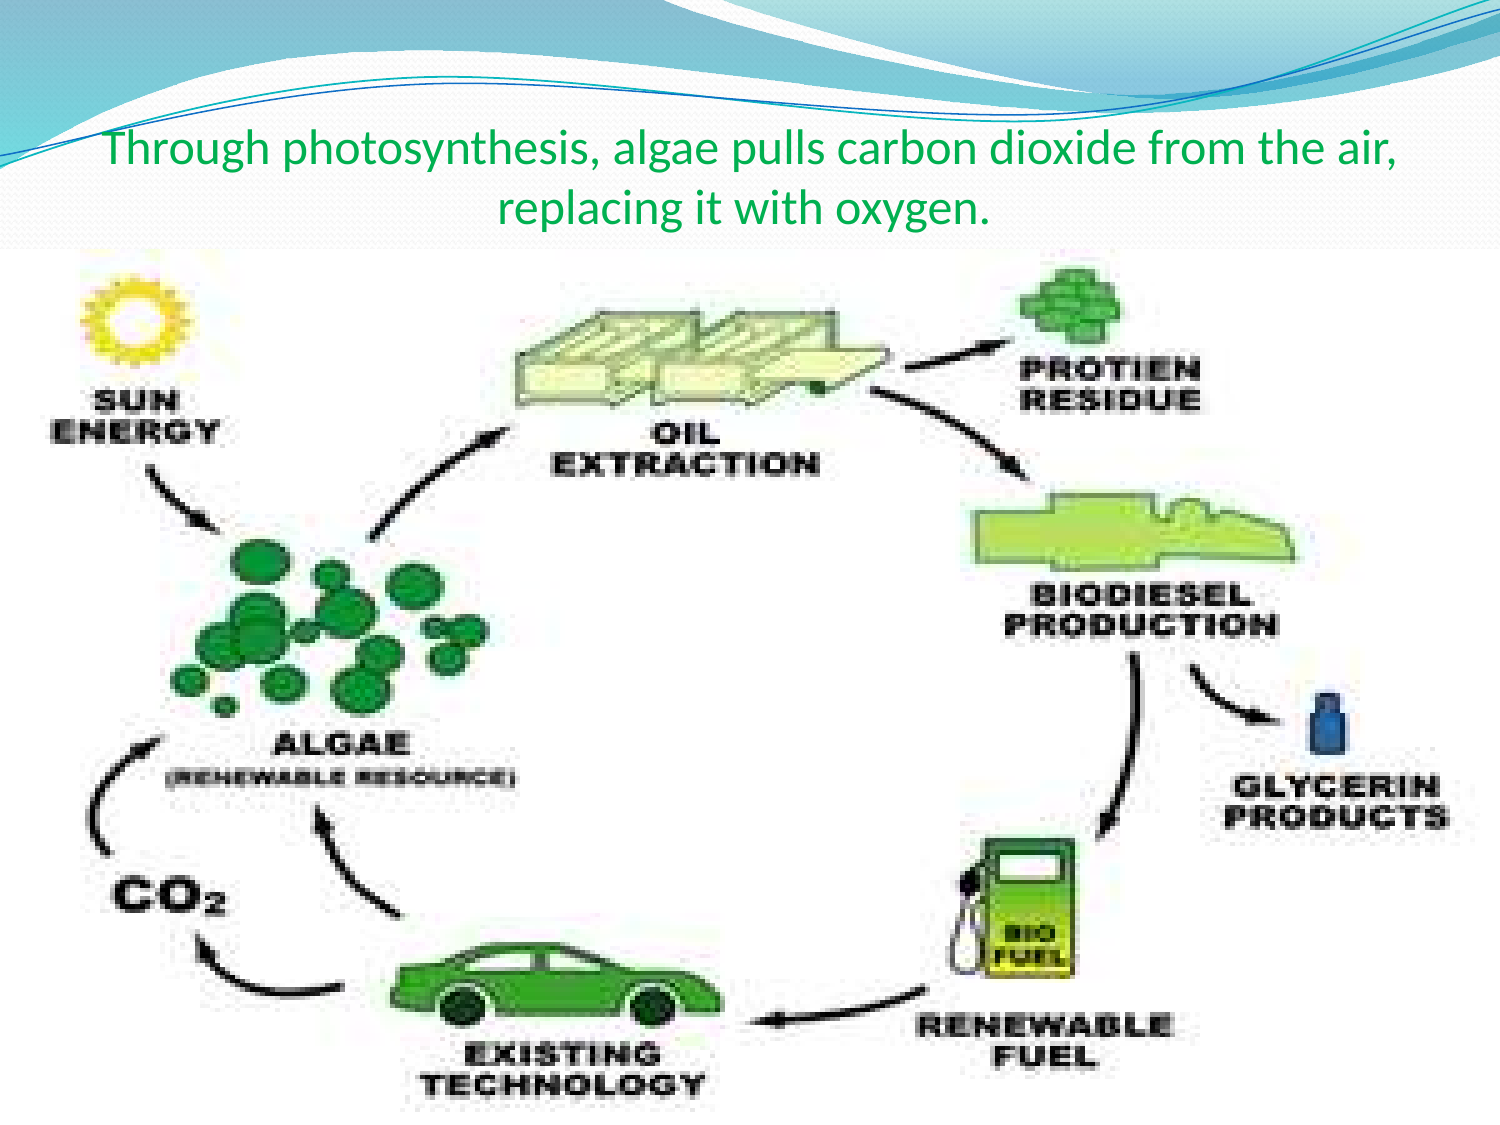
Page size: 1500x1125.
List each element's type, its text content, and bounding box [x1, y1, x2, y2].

title Through photosynthesis, algae pulls carbon dioxide from the air, replacing it with oxygen. [75, 75, 1425, 249]
picture [0, 249, 1500, 1125]
